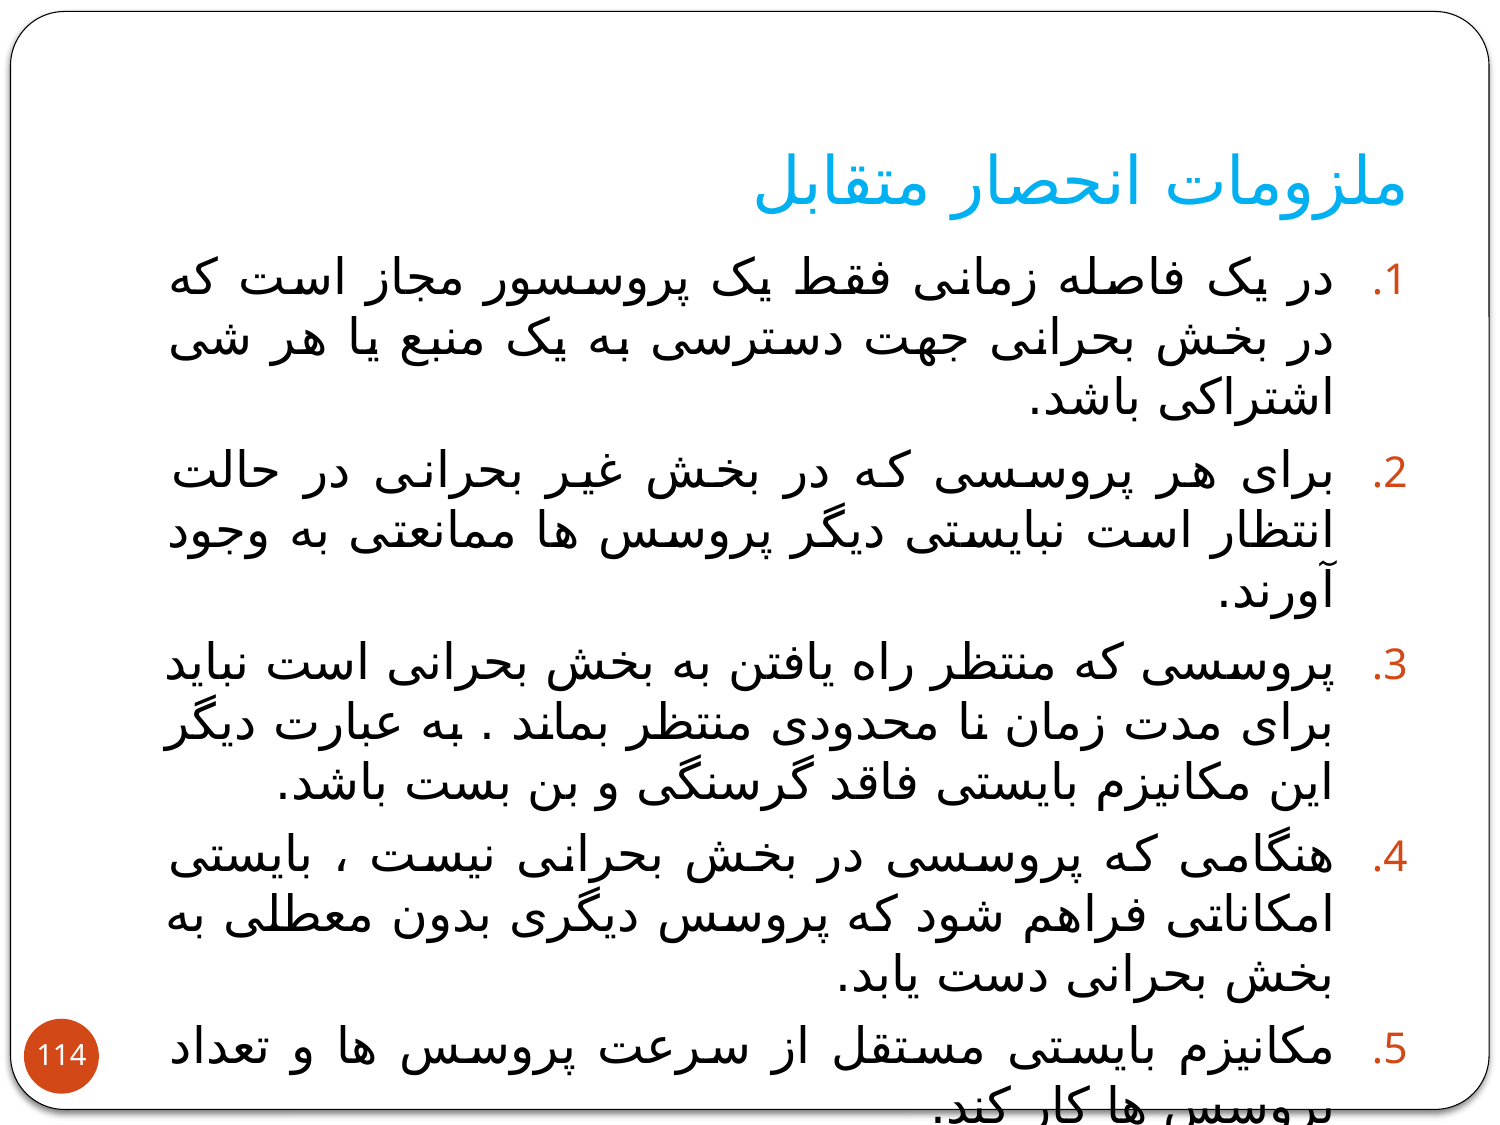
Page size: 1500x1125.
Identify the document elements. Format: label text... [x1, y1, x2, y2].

list در یک فاصله زمانی فقط یک پروسسور مجاز است که در بخش بحرانی جهت دسترسی به یک منبع یا هر شی اشتراکی باشد. برای هر پروسسی که در بخش غیر بحرانی در حالت انتظار است نبایستی دیگر پروسس ها ممانعتی به وجود آورند. پروسسی که منتظر راه یافتن به بخش بحرانی است نباید برای مدت زمان نا محدودی منتظر بماند . به عبارت دیگر این مکانیزم بایستی فاقد گرسنگی و بن بست باشد. هنگامی که پروسسی در بخش بحرانی نیست ، بایستی امکاناتی فراهم شود که پروسس دیگری بدون معطلی به بخش بحرانی دست یابد. مکانیزم بایستی مستقل از سرعت پروسس ها و تعداد پروسس ها کار کند. یک پروسس مجاز است که برای مدت زمان محدودی در بخش بحرانی بماند [150, 237, 1425, 1038]
slide_number 114 [23, 1018, 99, 1094]
title ملزومات انحصار متقابل [150, 45, 1425, 233]
